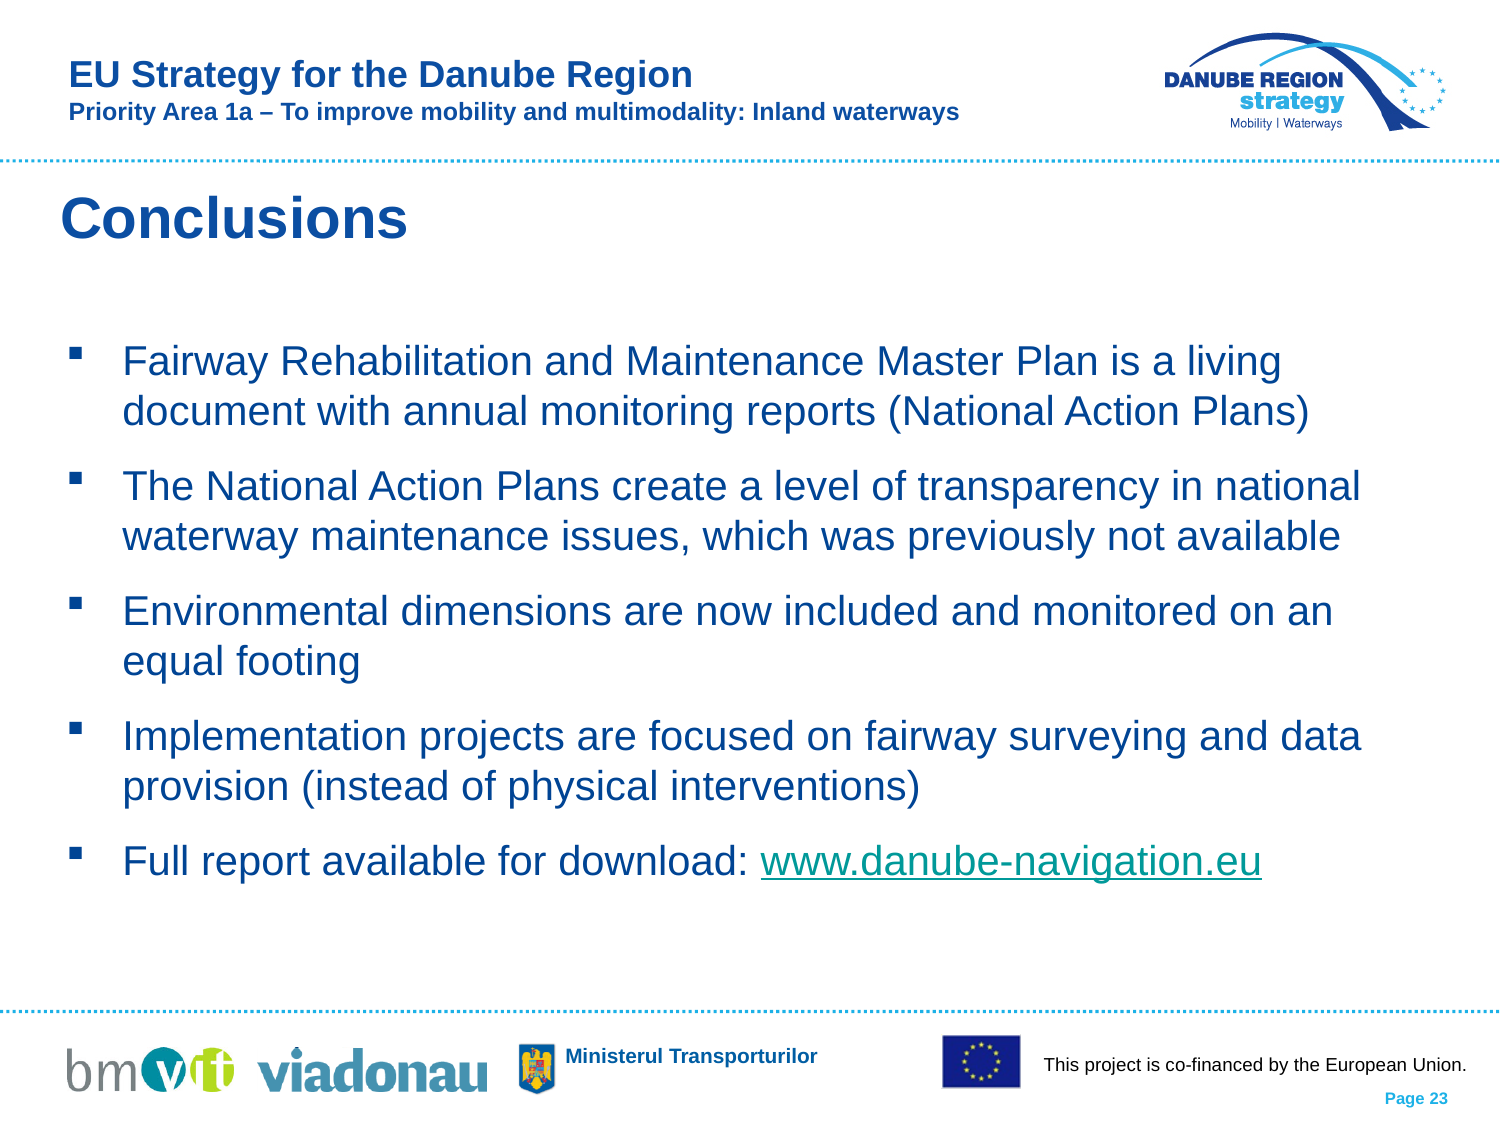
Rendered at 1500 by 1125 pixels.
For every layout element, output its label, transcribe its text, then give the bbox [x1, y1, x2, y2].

slide_number Page 23 [1341, 1084, 1463, 1109]
picture [516, 1041, 557, 1096]
picture [1151, 19, 1459, 145]
text_box Fairway Rehabilitation and Maintenance Master Plan is a living document with annual monitoring reports (National Action Plans) The National Action Plans create a level of transparency in national waterway maintenance issues, which was previously not available Environmental dimensions are now included and monitored on an equal footing Implementation projects are focused on fairway surveying and data provision (instead of physical interventions) Full report available for download: www.danube-navigation.eu [51, 326, 1457, 967]
text_box Conclusions [45, 172, 1463, 256]
picture [67, 1047, 234, 1092]
text_box This project is co-financed by the European Union. [1026, 1040, 1487, 1084]
picture [257, 1047, 487, 1092]
picture [940, 1034, 1022, 1090]
